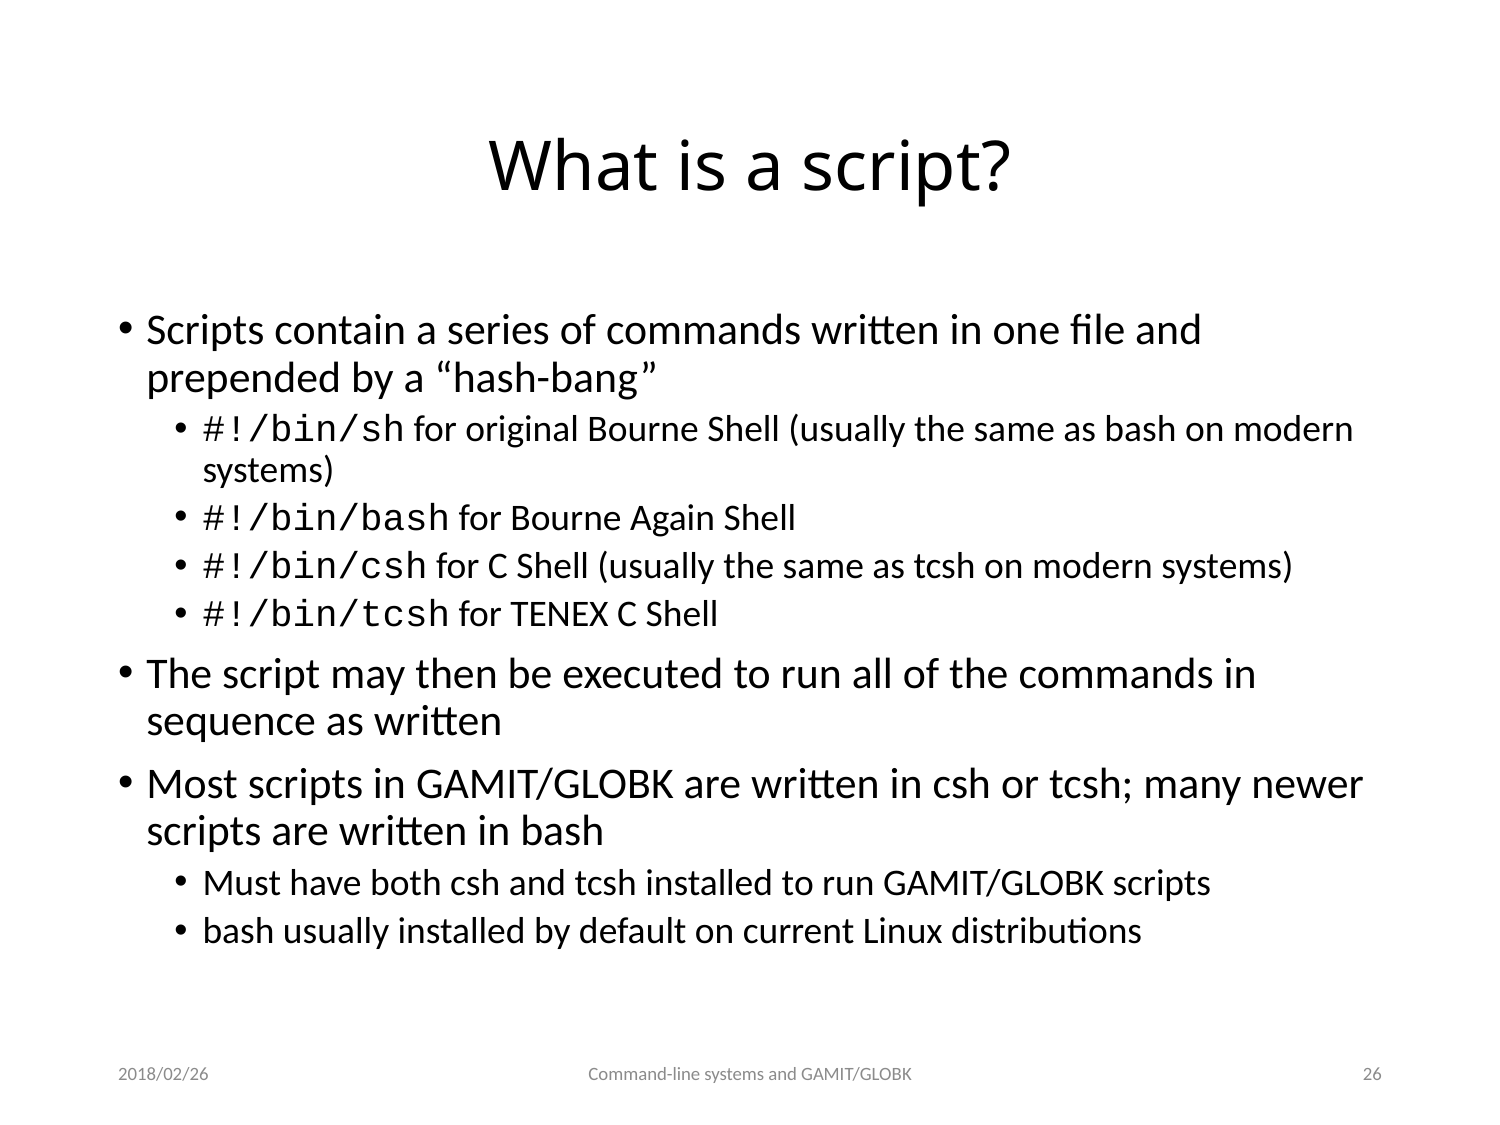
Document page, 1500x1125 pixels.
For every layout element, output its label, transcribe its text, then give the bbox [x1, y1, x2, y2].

list Scripts contain a series of commands written in one file and prepended by a “hash-bang” #!/bin/sh for original Bourne Shell (usually the same as bash on modern systems) #!/bin/bash for Bourne Again Shell #!/bin/csh for C Shell (usually the same as tcsh on modern systems) #!/bin/tcsh for TENEX C Shell The script may then be executed to run all of the commands in sequence as written Most scripts in GAMIT/GLOBK are written in csh or tcsh; many newer scripts are written in bash Must have both csh and tcsh installed to run GAMIT/GLOBK scripts bash usually installed by default on current Linux distributions [103, 299, 1397, 1014]
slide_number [103, 1042, 441, 1103]
title What is a script? [103, 59, 1397, 278]
slide_number 25 [1059, 1042, 1397, 1103]
footer Command-line systems and GAMIT/GLOBK [496, 1042, 1004, 1103]
